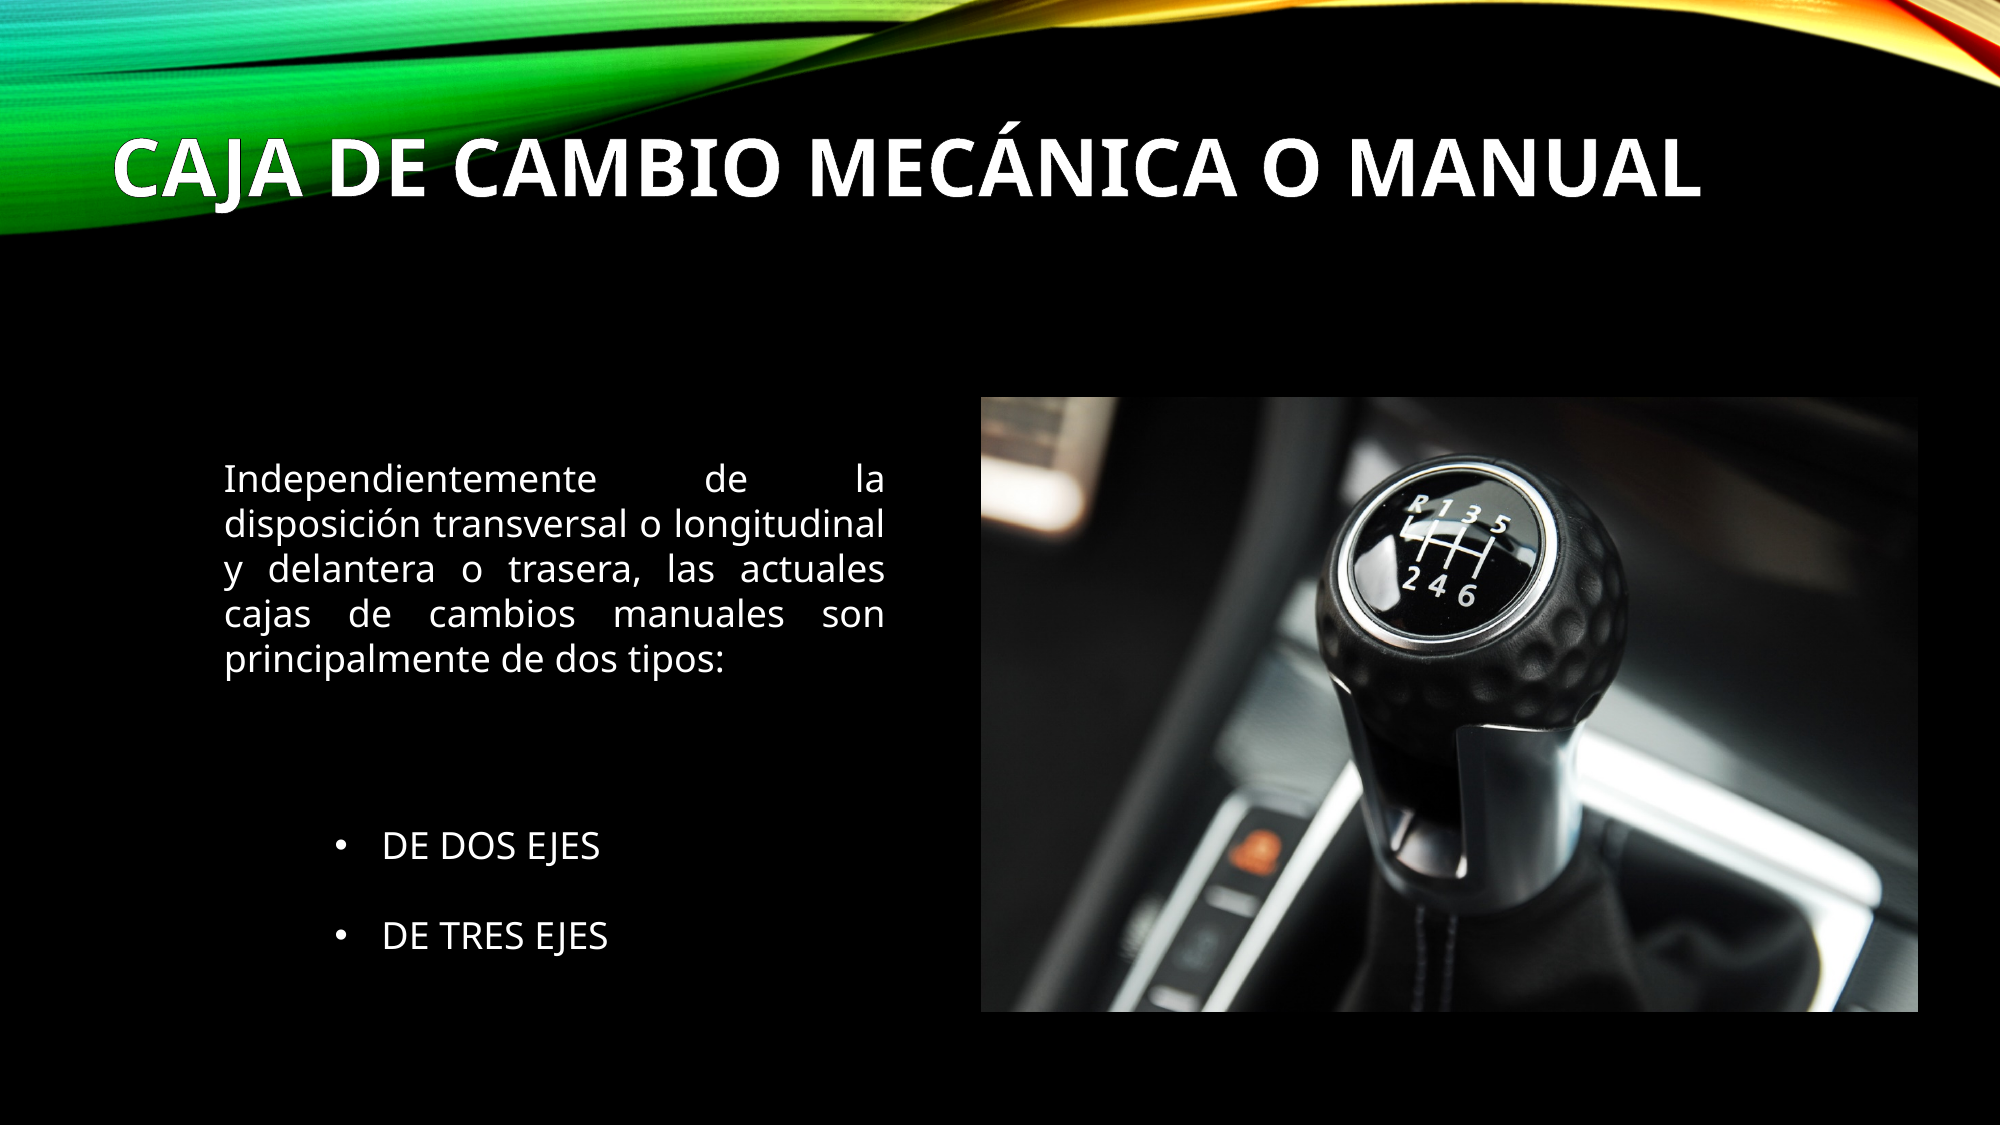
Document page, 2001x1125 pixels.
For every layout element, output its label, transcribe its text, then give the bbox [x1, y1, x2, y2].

text_box DE DOS EJES DE TRES EJES [319, 814, 791, 965]
picture [980, 397, 1918, 1012]
picture [0, 0, 2000, 237]
title CAJA DE CAMBIO MECÁNICA O MANUAL [83, 112, 1719, 325]
text_box Independientemente de la disposición transversal o longitudinal y delantera o trasera, las actuales cajas de cambios manuales son principalmente de dos tipos: [209, 447, 901, 688]
